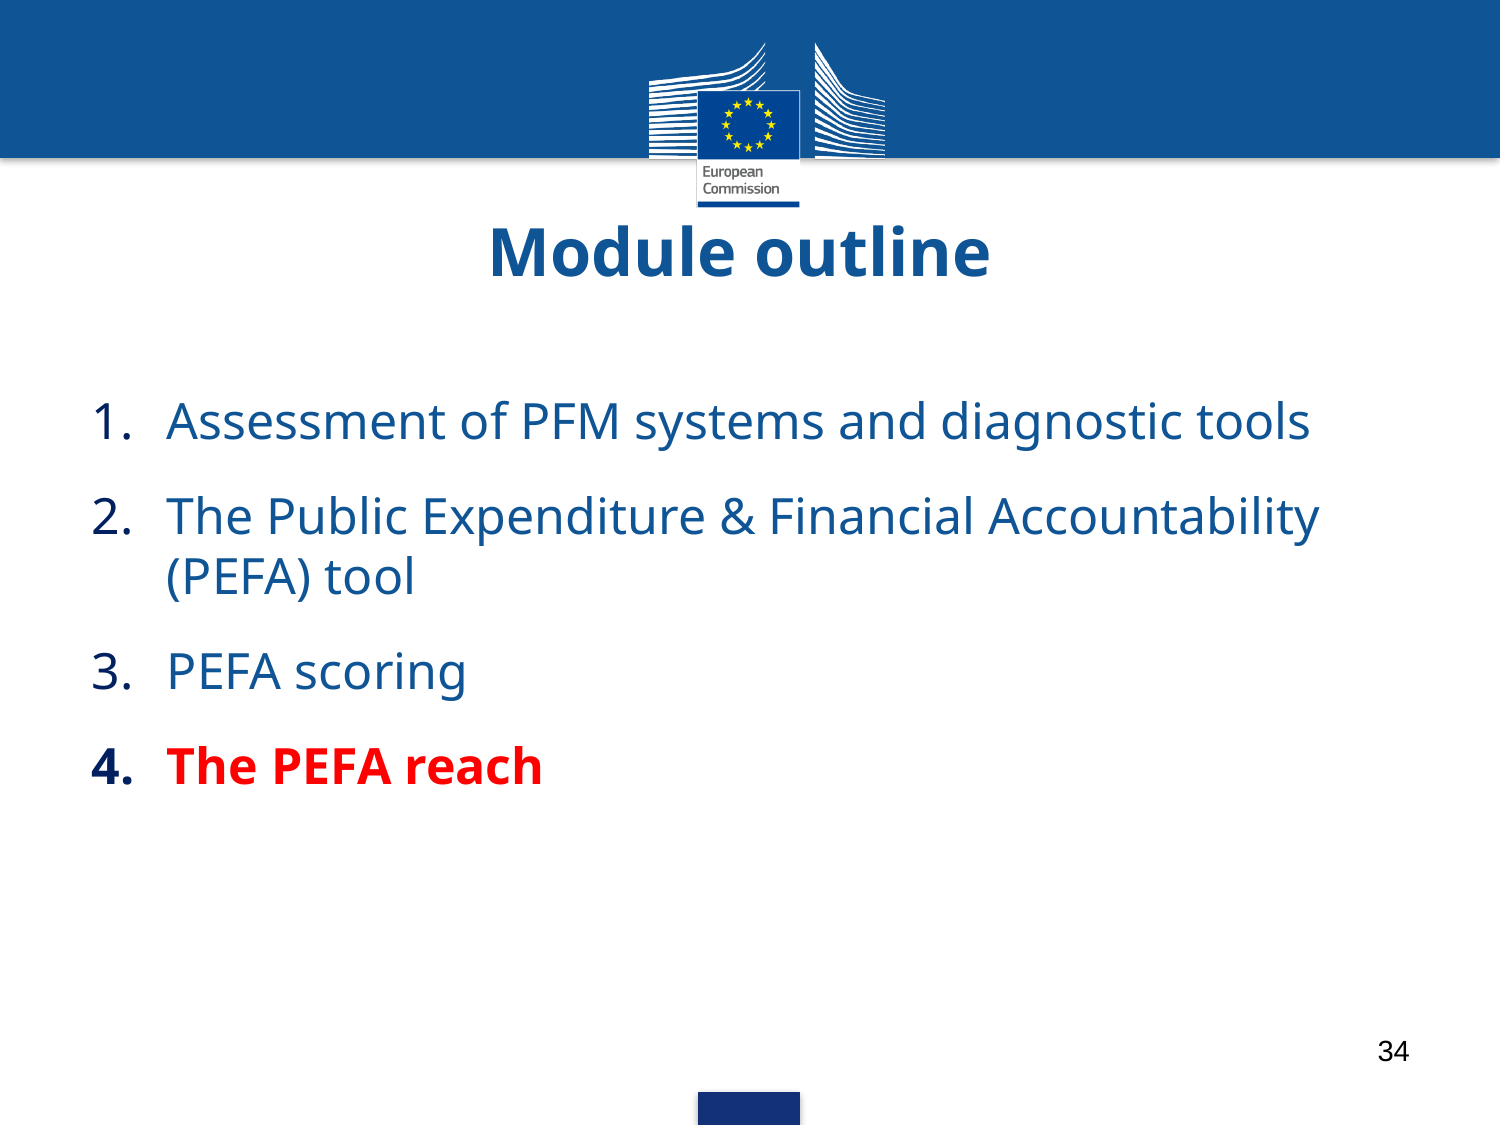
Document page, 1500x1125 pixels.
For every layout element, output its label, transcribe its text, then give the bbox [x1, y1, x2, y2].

list Assessment of PFM systems and diagnostic tools The Public Expenditure & Financial Accountability (PEFA) tool PEFA scoring The PEFA reach [76, 381, 1428, 962]
title Module outline [64, 172, 1416, 327]
slide_number 34 [1074, 1024, 1426, 1103]
picture [649, 42, 885, 172]
